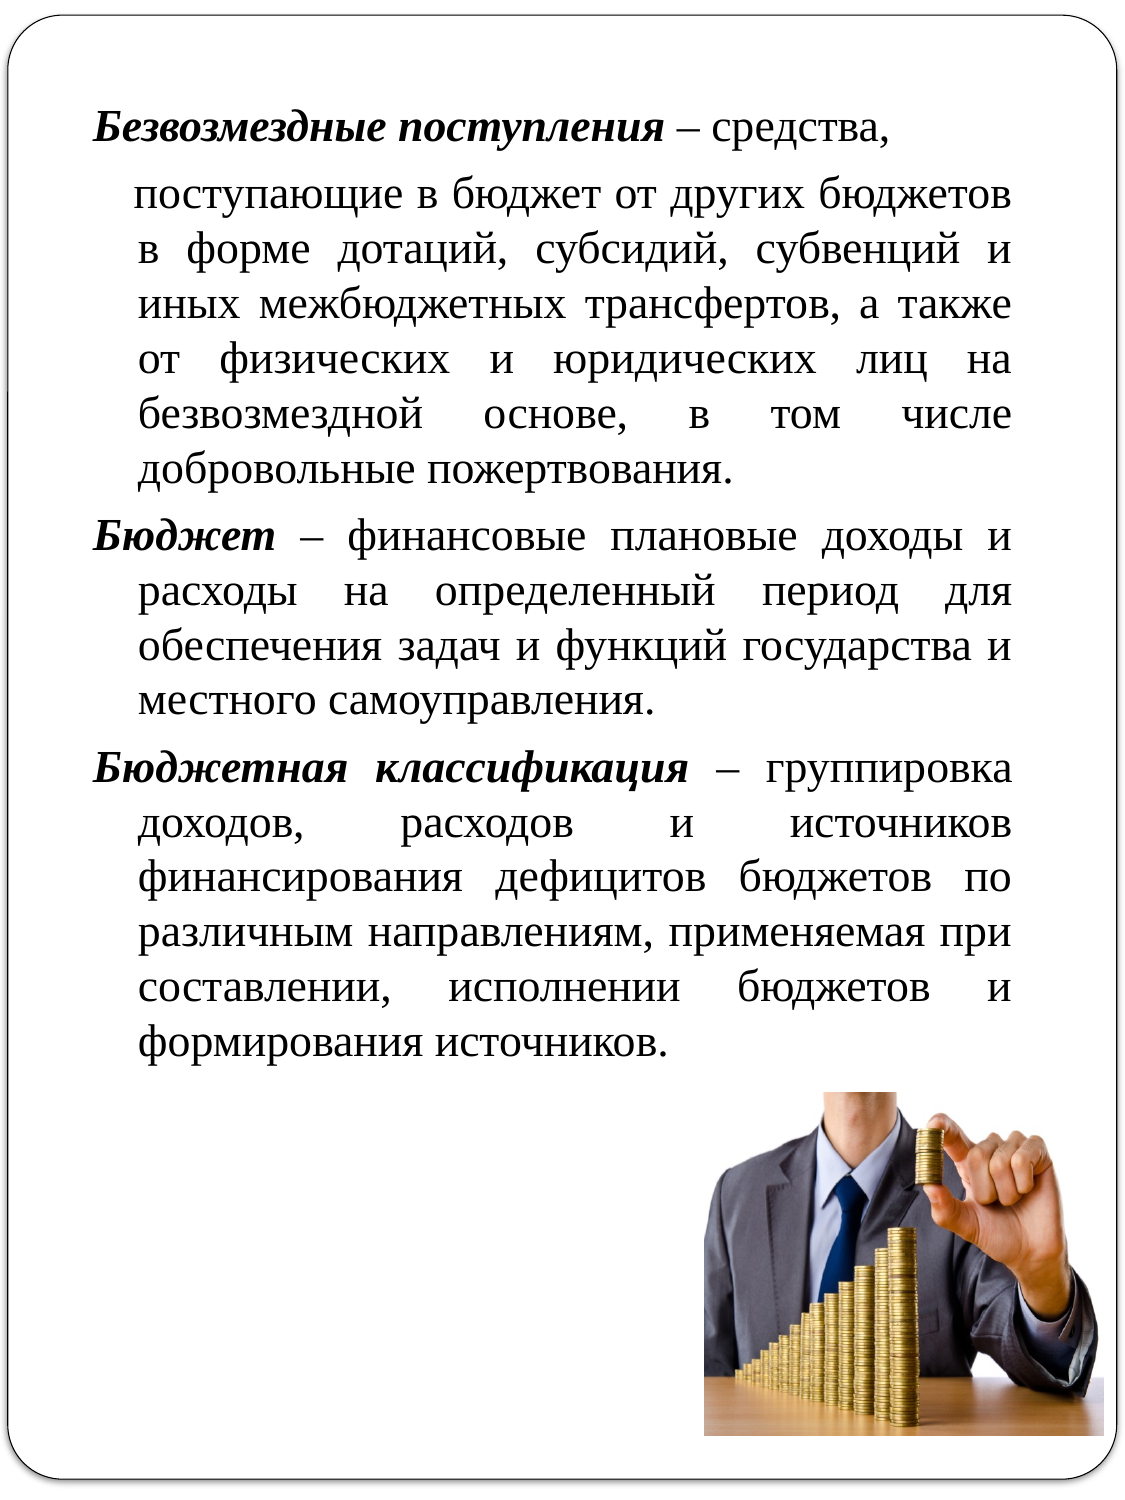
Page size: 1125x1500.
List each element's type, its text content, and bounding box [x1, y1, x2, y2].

list Безвозмездные поступления – средства, поступающие в бюджет от других бюджетов в форме дотаций, субсидий, субвенций и иных межбюджетных трансфертов, а также от физических и юридических лиц на безвозмездной основе, в том числе добровольные пожертвования. Бюджет – финансовые плановые доходы и расходы на определенный период для обеспечения задач и функций государства и местного самоуправления. Бюджетная классификация – группировка доходов, расходов и источников финансирования дефицитов бюджетов по различным направлениям, применяемая при составлении, исполнении бюджетов и формирования источников. [78, 88, 1028, 1122]
picture [703, 1092, 1104, 1436]
